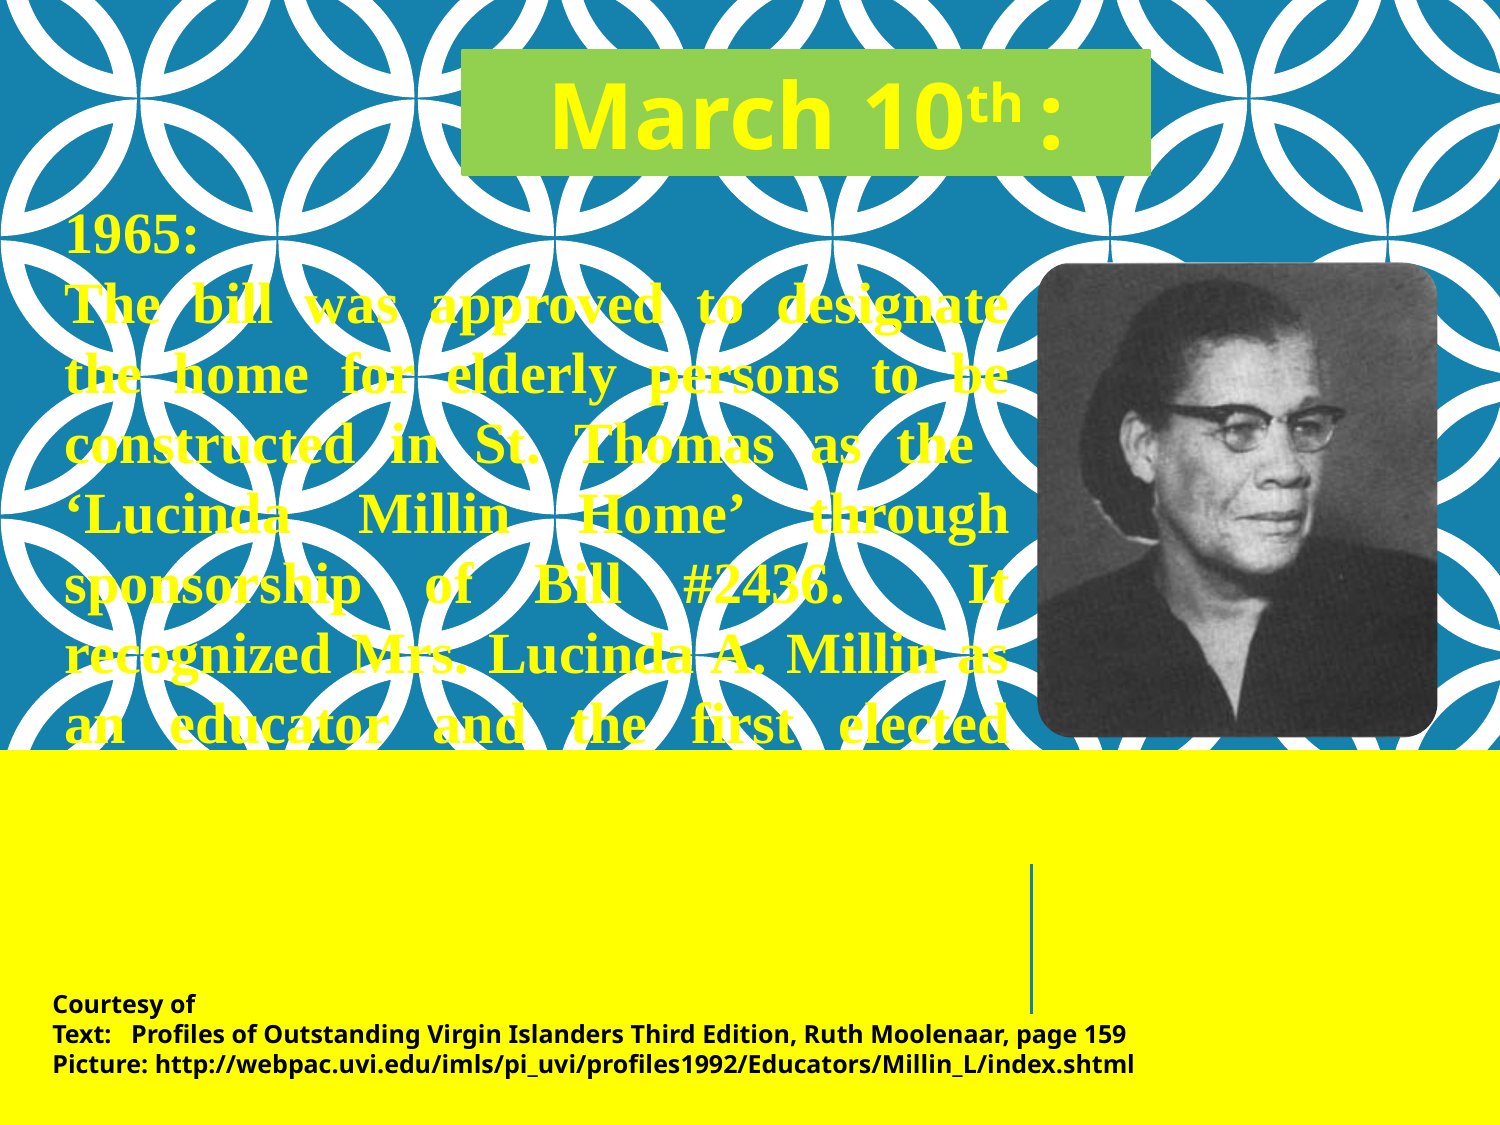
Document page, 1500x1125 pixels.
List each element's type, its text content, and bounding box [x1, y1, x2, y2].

text_box March 10th : [461, 49, 1151, 176]
picture [1037, 262, 1438, 738]
text_box Courtesy of Text: Profiles of Outstanding Virgin Islanders Third Edition, Ruth Moolenaar, page 159 Picture: http://webpac.uvi.edu/imls/pi_uvi/profiles1992/Educators/Millin_L/index.shtml [37, 981, 1463, 1087]
text_box 1965: The bill was approved to designate the home for elderly persons to be constructed in St. Thomas as the ‘Lucinda Millin Home’ through sponsorship of Bill #2436. It recognized Mrs. Lucinda A. Millin as an educator and the first elected female to the VI Legislature. [49, 187, 1025, 833]
